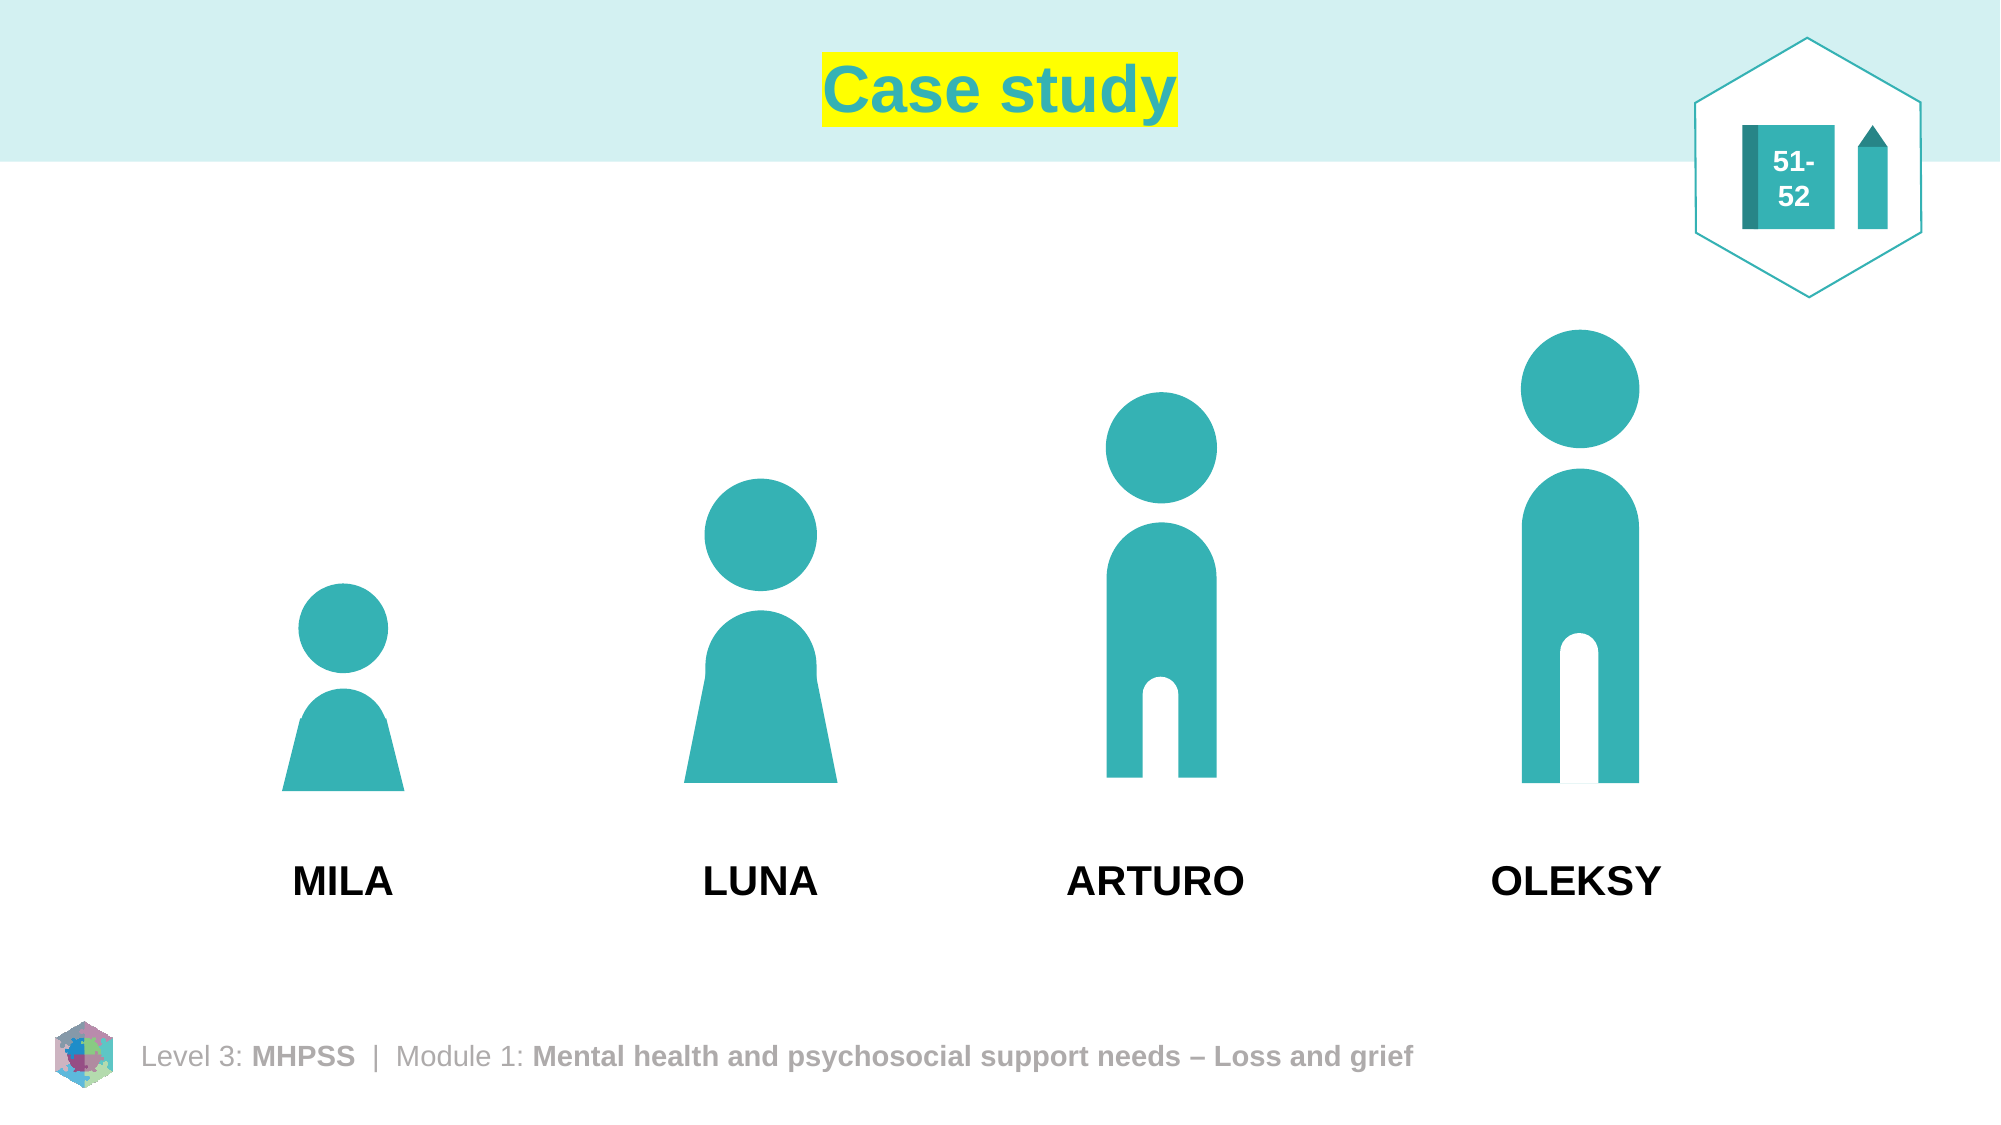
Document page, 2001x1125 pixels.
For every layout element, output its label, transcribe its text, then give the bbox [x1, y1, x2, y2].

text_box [683, 478, 838, 784]
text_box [1520, 329, 1640, 784]
text_box LUNA [627, 846, 895, 912]
text_box ARTURO [1022, 846, 1289, 912]
text_box MILA [209, 846, 477, 912]
picture [55, 1021, 113, 1088]
title Case study [137, 19, 1634, 163]
text_box OLEKSY [1443, 846, 1710, 912]
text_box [1105, 391, 1218, 799]
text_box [281, 583, 405, 792]
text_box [1639, 5, 1978, 330]
